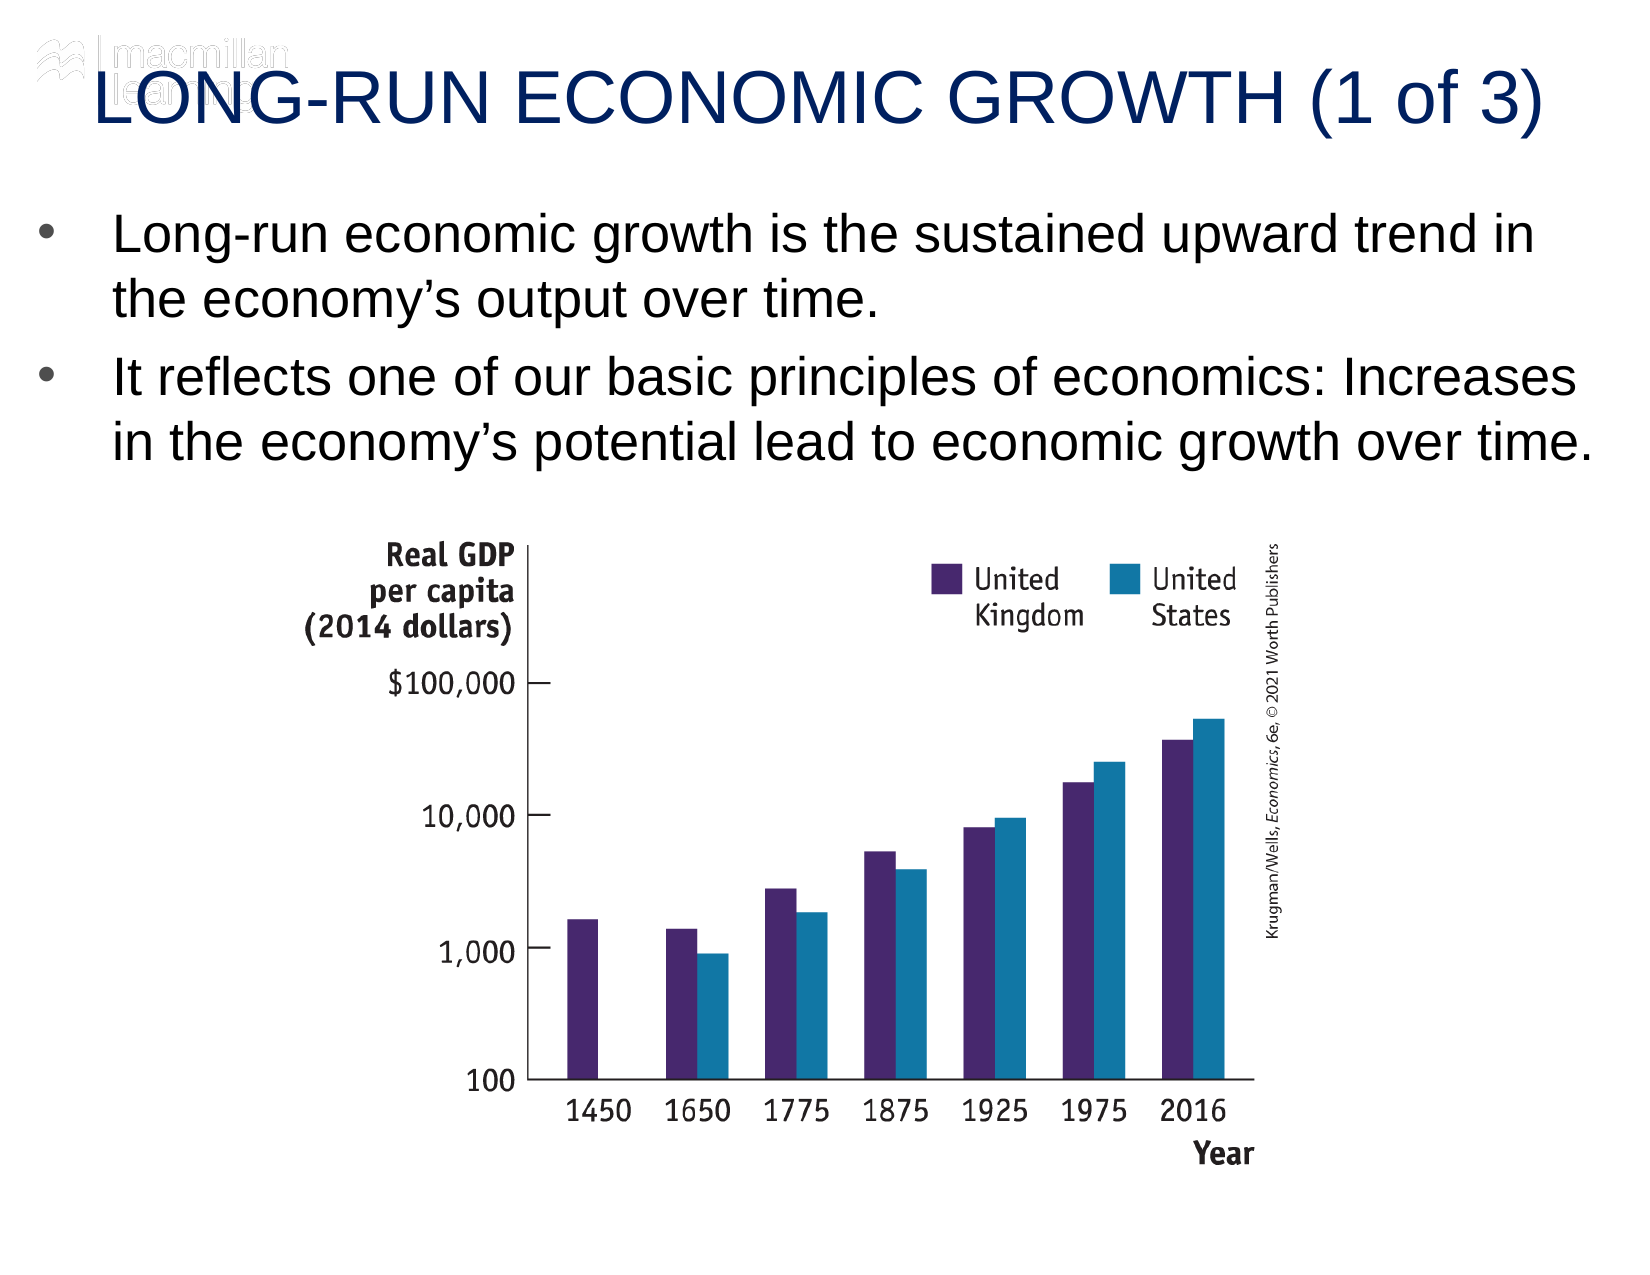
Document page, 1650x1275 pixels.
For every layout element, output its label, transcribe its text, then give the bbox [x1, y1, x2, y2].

title LONG-RUN ECONOMIC GROWTH (1 of 3) [0, 12, 1640, 175]
picture [302, 537, 1284, 1168]
list Long-run economic growth is the sustained upward trend in the economy’s output over time. It reflects one of our basic principles of economics: Increases in the economy’s potential lead to economic growth over time. [22, 183, 1631, 471]
